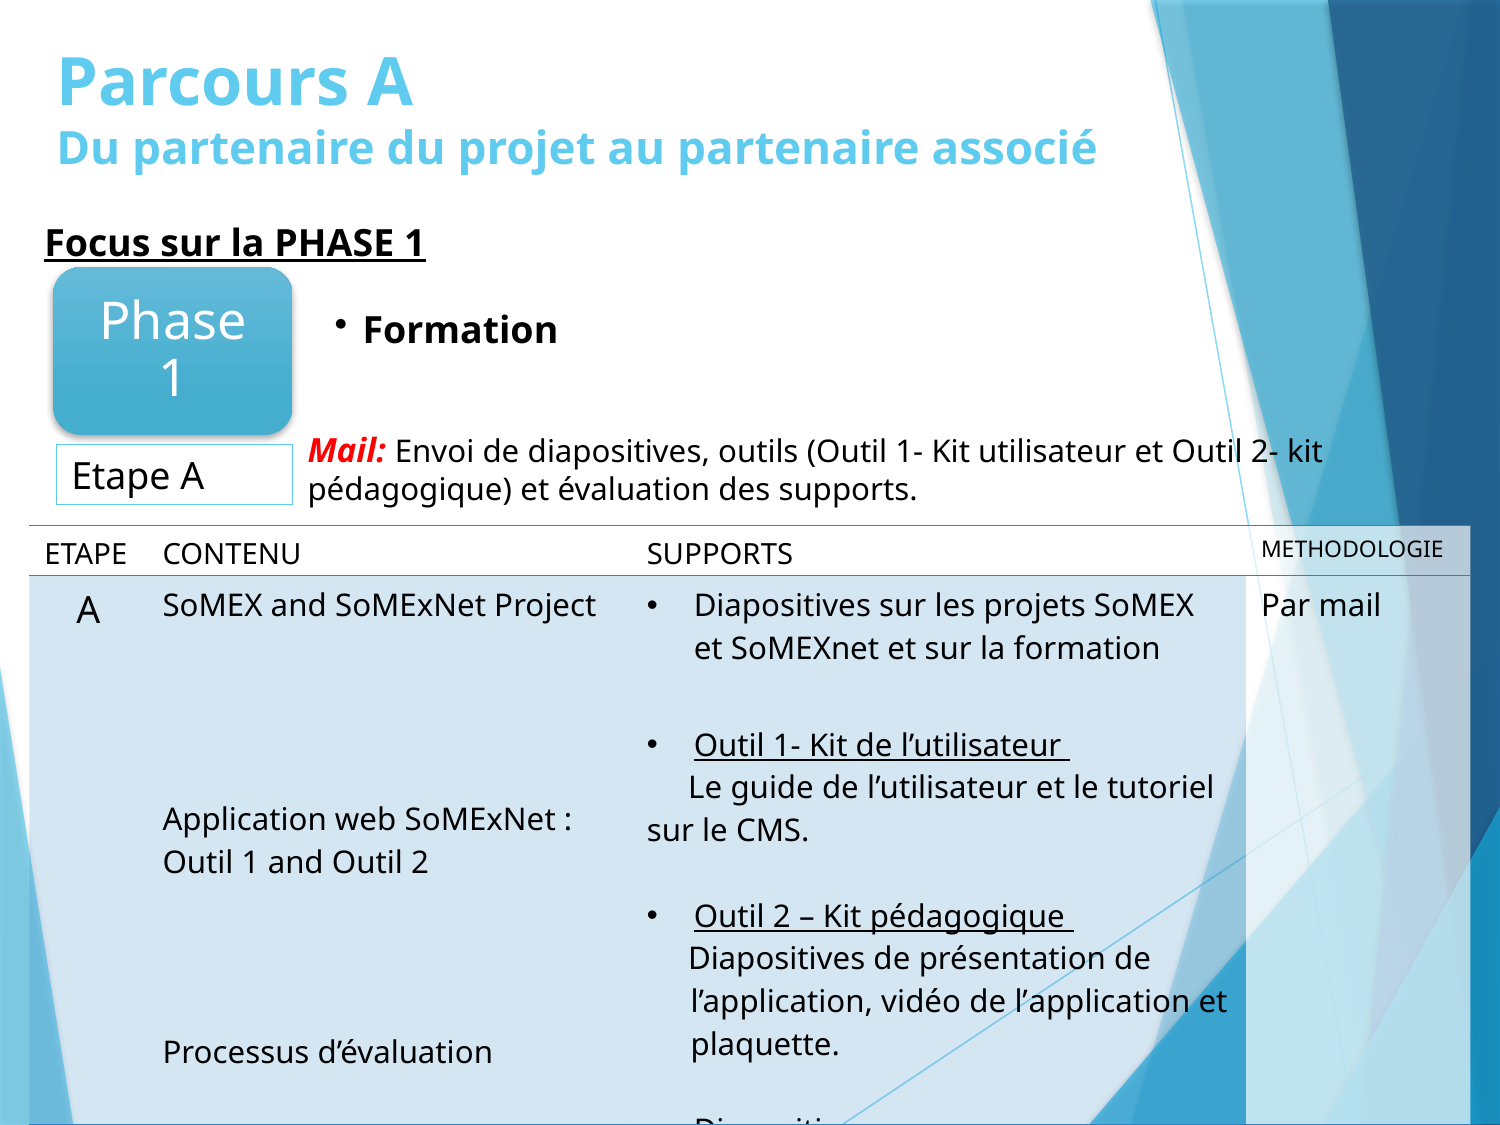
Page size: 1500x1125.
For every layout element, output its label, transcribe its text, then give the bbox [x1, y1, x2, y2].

table_header ETAPE [29, 526, 148, 575]
table_header SUPPORTS [632, 526, 1246, 575]
table_cell A [29, 576, 148, 1124]
title Parcours A Du partenaire du projet au partenaire associé [41, 30, 1415, 199]
text_box Etape A [56, 444, 292, 505]
table_header METHODOLOGIE [1246, 526, 1470, 575]
table_cell SoMEX and SoMExNet Project Application web SoMExNet : Outil 1 and Outil 2 Processus d’évaluation [148, 576, 632, 1124]
table_cell Par mail [1246, 576, 1470, 1124]
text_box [52, 266, 294, 436]
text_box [324, 266, 1500, 396]
text_box Mail: Envoi de diapositives, outils (Outil 1- Kit utilisateur et Outil 2- kit pédagogique) et évaluation des supports. [292, 421, 1459, 514]
table_cell Diapositives sur les projets SoMEX et SoMEXnet et sur la formation Outil 1- Kit de l’utilisateur Le guide de l’utilisateur et le tutoriel sur le CMS. Outil 2 – Kit pédagogique Diapositives de présentation de l’application, vidéo de l’application et plaquette. Diapositives Kit d’évaluation des supports [632, 576, 1246, 1124]
table_header CONTENU [148, 526, 632, 575]
text_box Focus sur la PHASE 1 [29, 211, 1140, 279]
